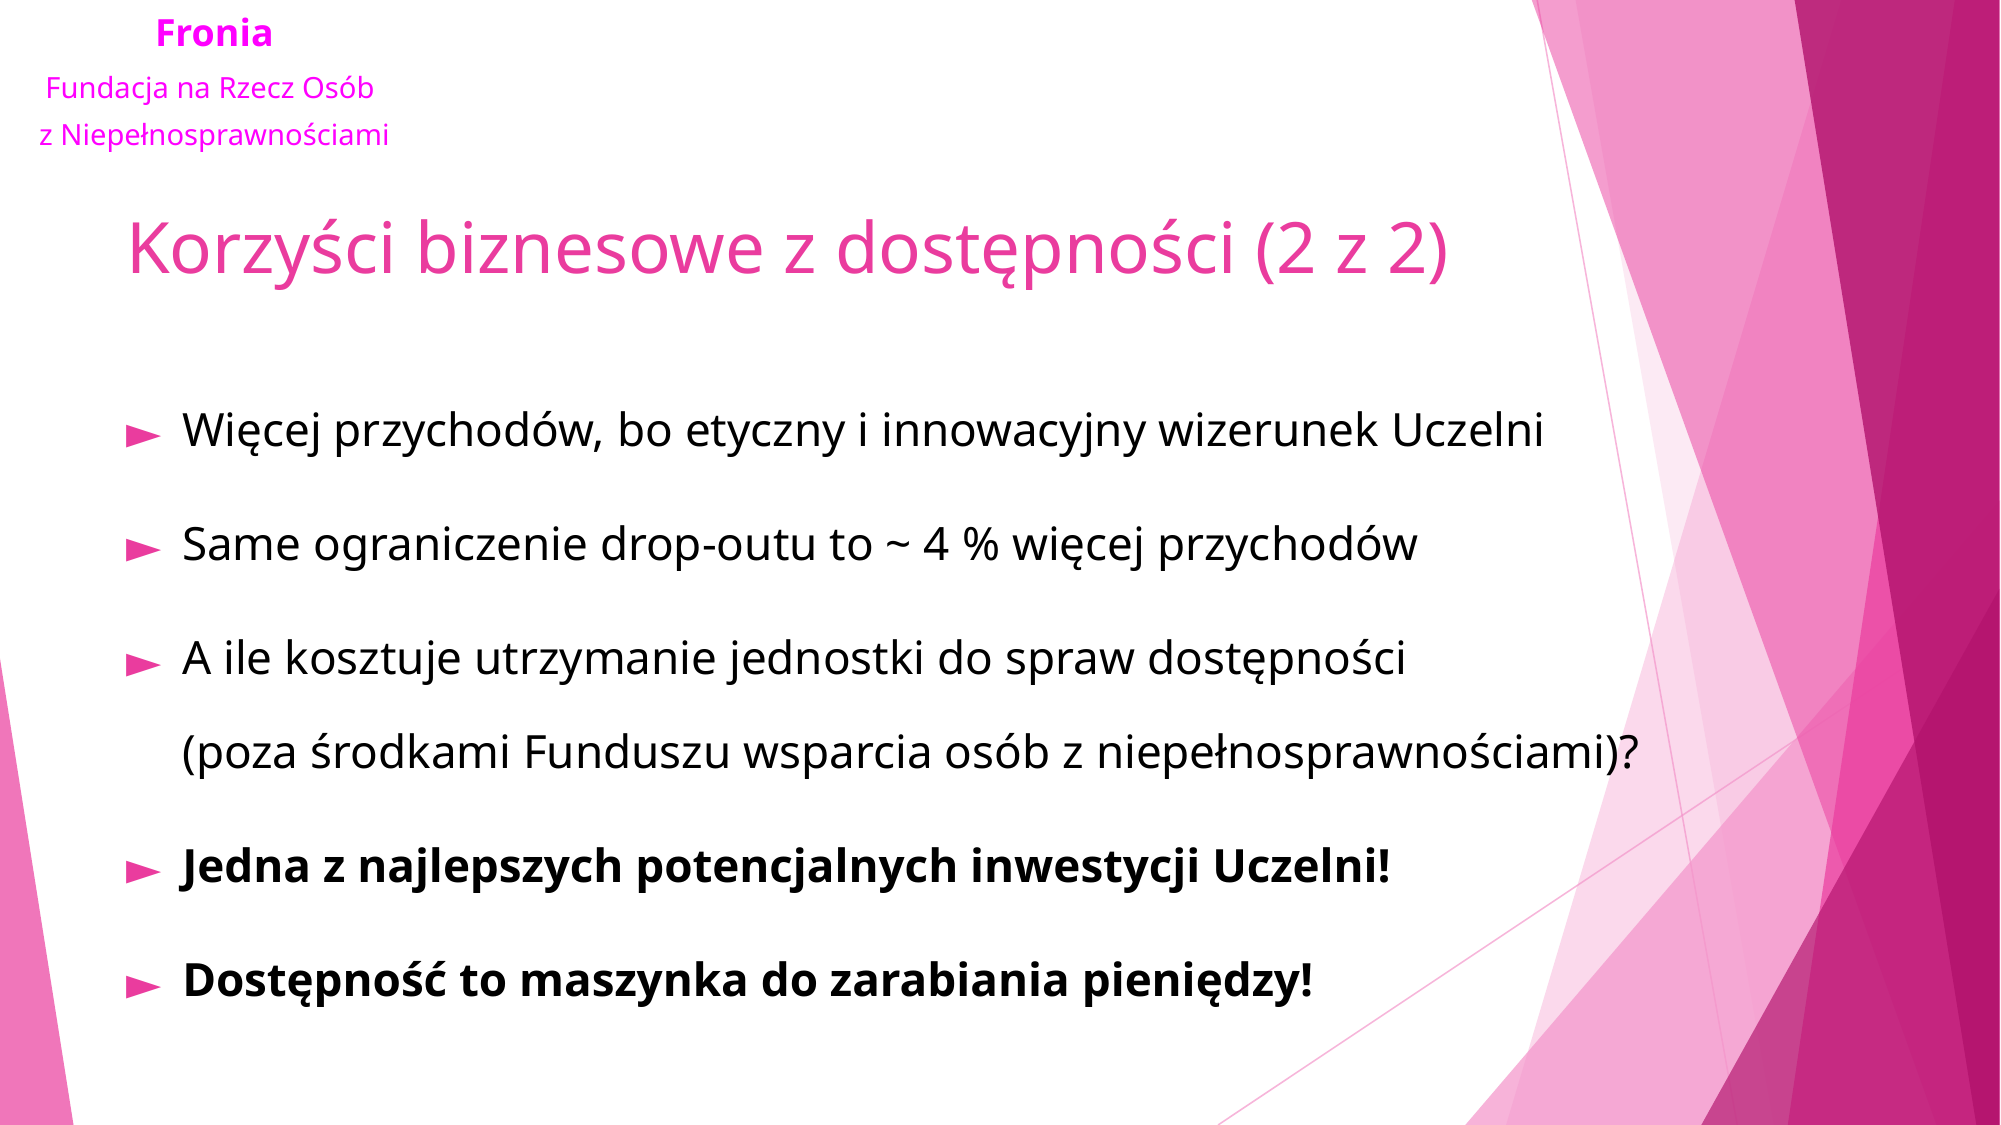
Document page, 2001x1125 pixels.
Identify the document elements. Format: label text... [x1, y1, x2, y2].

title Korzyści biznesowe z dostępności (2 z 2) [111, 136, 1660, 354]
list Więcej przychodów, bo etyczny i innowacyjny wizerunek Uczelni Same ograniczenie drop-outu to ~ 4 % więcej przychodów A ile kosztuje utrzymanie jednostki do spraw dostępności (poza środkami Funduszu wsparcia osób z niepełnosprawnościami)? Jedna z najlepszych potencjalnych inwestycji Uczelni! Dostępność to maszynka do zarabiania pieniędzy! [111, 354, 1715, 1125]
